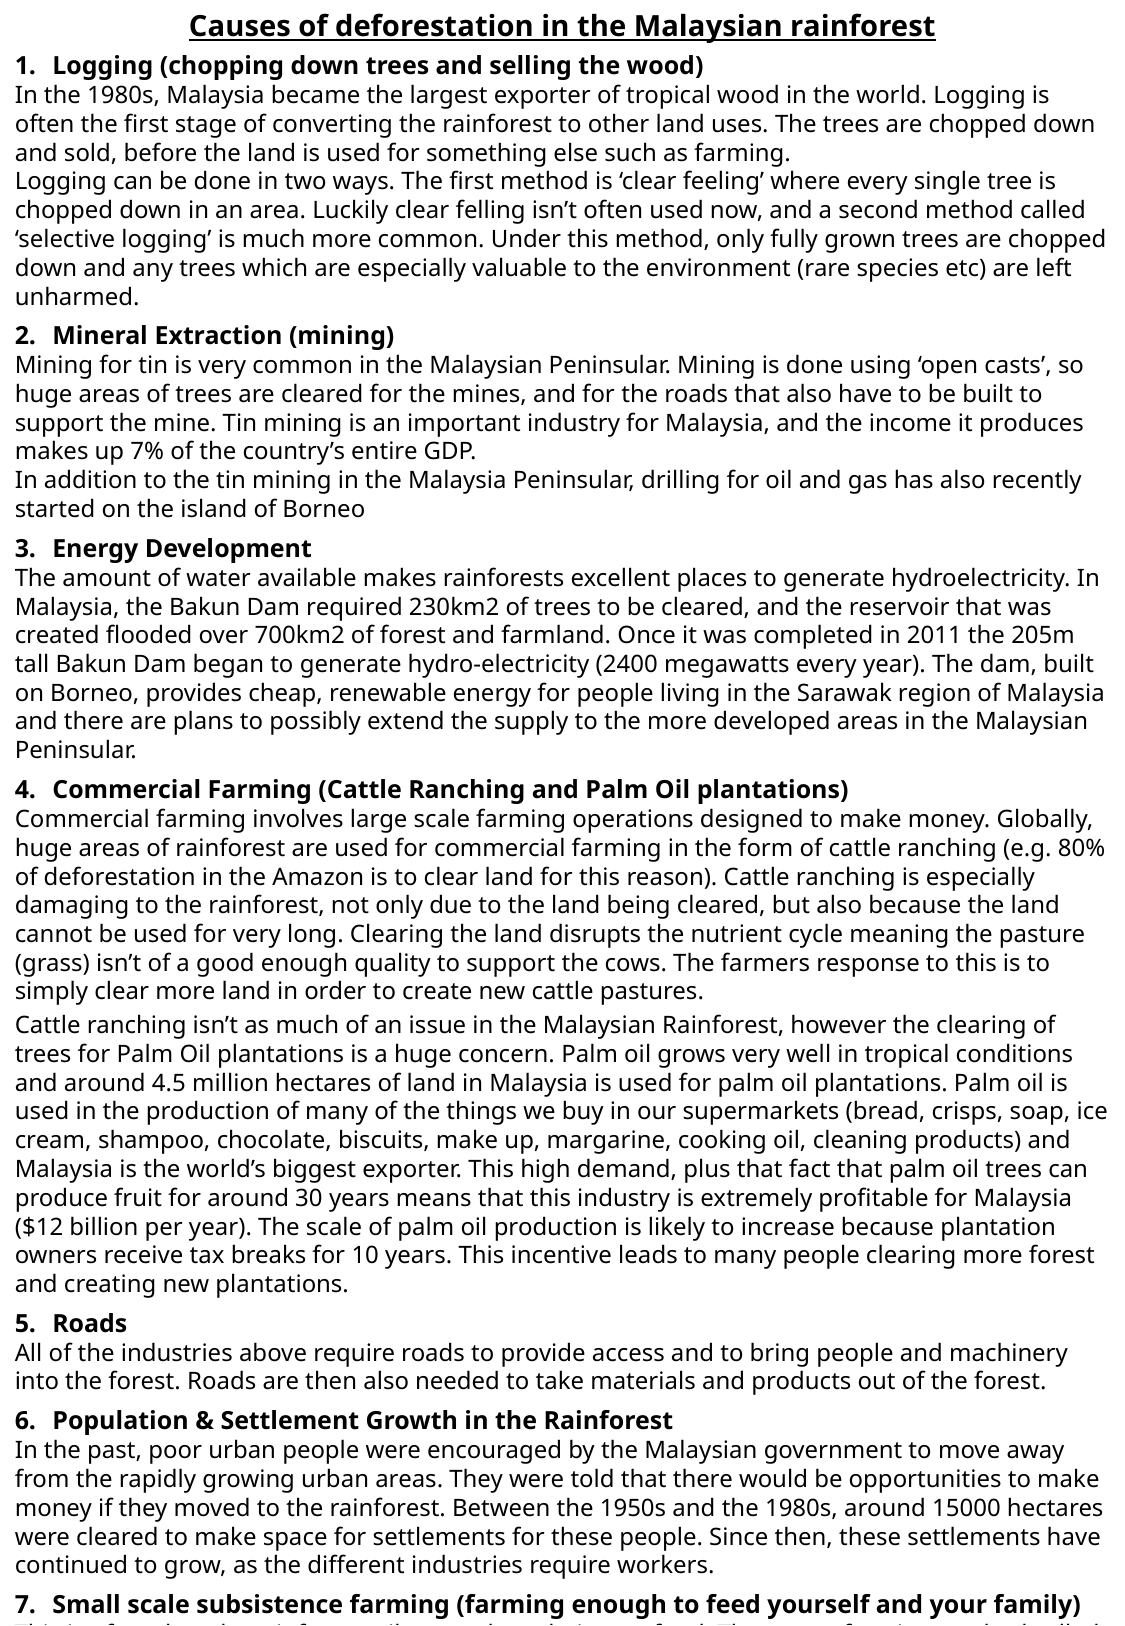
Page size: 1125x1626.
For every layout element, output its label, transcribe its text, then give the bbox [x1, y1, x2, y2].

text_box Causes of deforestation in the Malaysian rainforest Logging (chopping down trees and selling the wood) In the 1980s, Malaysia became the largest exporter of tropical wood in the world. Logging is often the first stage of converting the rainforest to other land uses. The trees are chopped down and sold, before the land is used for something else such as farming. Logging can be done in two ways. The first method is ‘clear feeling’ where every single tree is chopped down in an area. Luckily clear felling isn’t often used now, and a second method called ‘selective logging’ is much more common. Under this method, only fully grown trees are chopped down and any trees which are especially valuable to the environment (rare species etc) are left unharmed. Mineral Extraction (mining) Mining for tin is very common in the Malaysian Peninsular. Mining is done using ‘open casts’, so huge areas of trees are cleared for the mines, and for the roads that also have to be built to support the mine. Tin mining is an important industry for Malaysia, and the income it produces makes up 7% of the country’s entire GDP. In addition to the tin mining in the Malaysia Peninsular, drilling for oil and gas has also recently started on the island of Borneo Energy Development The amount of water available makes rainforests excellent places to generate hydroelectricity. In Malaysia, the Bakun Dam required 230km2 of trees to be cleared, and the reservoir that was created flooded over 700km2 of forest and farmland. Once it was completed in 2011 the 205m tall Bakun Dam began to generate hydro-electricity (2400 megawatts every year). The dam, built on Borneo, provides cheap, renewable energy for people living in the Sarawak region of Malaysia and there are plans to possibly extend the supply to the more developed areas in the Malaysian Peninsular. Commercial Farming (Cattle Ranching and Palm Oil plantations) Commercial farming involves large scale farming operations designed to make money. Globally, huge areas of rainforest are used for commercial farming in the form of cattle ranching (e.g. 80% of deforestation in the Amazon is to clear land for this reason). Cattle ranching is especially damaging to the rainforest, not only due to the land being cleared, but also because the land cannot be used for very long. Clearing the land disrupts the nutrient cycle meaning the pasture (grass) isn’t of a good enough quality to support the cows. The farmers response to this is to simply clear more land in order to create new cattle pastures. Cattle ranching isn’t as much of an issue in the Malaysian Rainforest, however the clearing of trees for Palm Oil plantations is a huge concern. Palm oil grows very well in tropical conditions and around 4.5 million hectares of land in Malaysia is used for palm oil plantations. Palm oil is used in the production of many of the things we buy in our supermarkets (bread, crisps, soap, ice cream, shampoo, chocolate, biscuits, make up, margarine, cooking oil, cleaning products) and Malaysia is the world’s biggest exporter. This high demand, plus that fact that palm oil trees can produce fruit for around 30 years means that this industry is extremely profitable for Malaysia ($12 billion per year). The scale of palm oil production is likely to increase because plantation owners receive tax breaks for 10 years. This incentive leads to many people clearing more forest and creating new plantations. Roads All of the industries above require roads to provide access and to bring people and machinery into the forest. Roads are then also needed to take materials and products out of the forest. Population & Settlement Growth in the Rainforest In the past, poor urban people were encouraged by the Malaysian government to move away from the rapidly growing urban areas. They were told that there would be opportunities to make money if they moved to the rainforest. Between the 1950s and the 1980s, around 15000 hectares were cleared to make space for settlements for these people. Since then, these settlements have continued to grow, as the different industries require workers. Small scale subsistence farming (farming enough to feed yourself and your family) This is often done by rainforest tribes produce their own food. They use a farming method called ‘slash and burn’ which involves using fire to clear a small area of land. The burning puts nutrients into the soil which helps the plants to grow more successfully. Once the nutrients in the soil have been used up the tribes move on and clear another area however, crucially, they leave the previous area to regenerate for 15-30 years. This opportunity for the forest to regrow means that very little lasting damage is done to the forest. The movement of the tribes mean this farming is also referred to as ‘shifting cultivation’. [0, 0, 1125, 1625]
